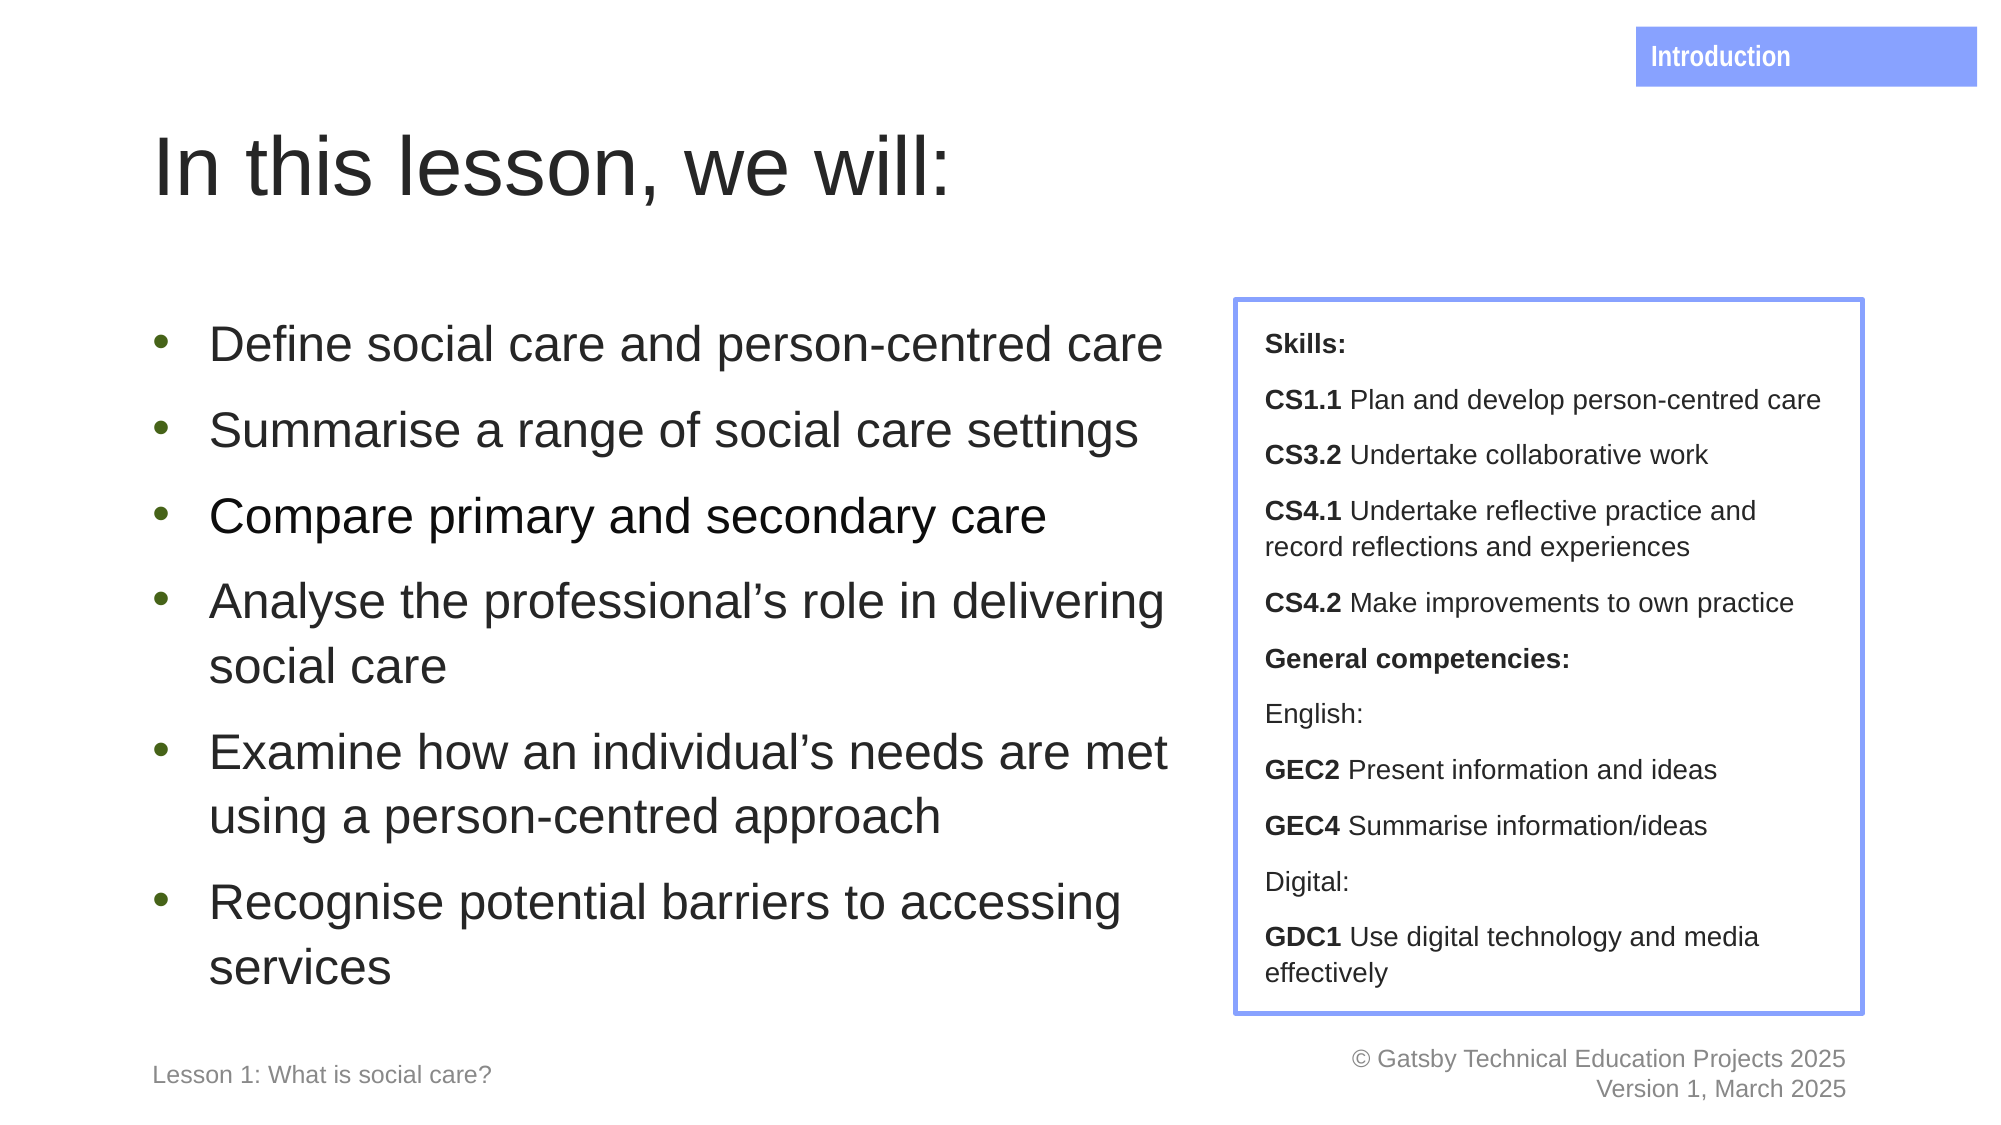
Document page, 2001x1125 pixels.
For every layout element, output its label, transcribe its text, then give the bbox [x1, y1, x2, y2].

title In this lesson, we will: [137, 59, 1863, 278]
list Lesson 1: What is social care? [137, 1042, 829, 1103]
list Define social care and person-centred care Summarise a range of social care settings Compare primary and secondary care Analyse the professional’s role in delivering social care Examine how an individual’s needs are met using a person-centred approach Recognise potential barriers to accessing services [137, 299, 1188, 1014]
list Skills: CS1.1 Plan and develop person-centred care CS3.2 Undertake collaborative work CS4.1 Undertake reflective practice and record reflections and experiences CS4.2 Make improvements to own practice General competencies: English: GEC2 Present information and ideas GEC4 Summarise information/ideas Digital: GDC1 Use digital technology and media effectively [1233, 297, 1865, 1016]
list Introduction [1636, 26, 1978, 87]
